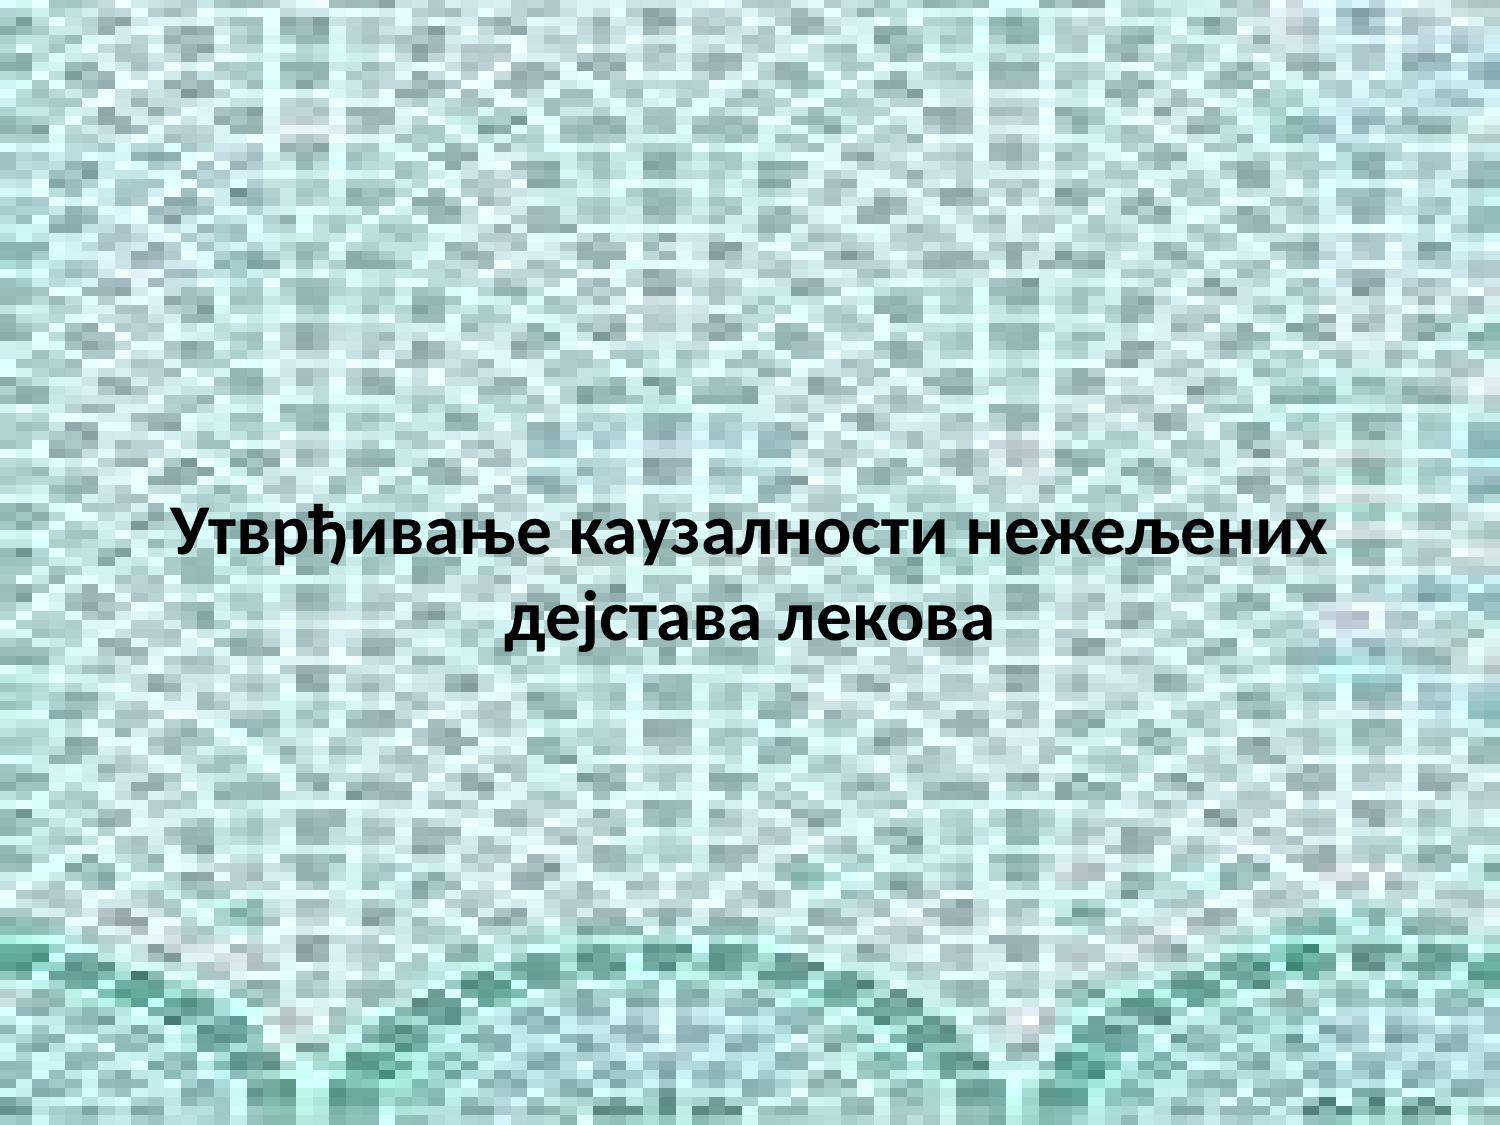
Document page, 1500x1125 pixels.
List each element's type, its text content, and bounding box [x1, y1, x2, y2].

picture [0, 0, 1500, 1125]
title Утврђивање каузалности нежељених дејстава лекова [75, 474, 1425, 663]
